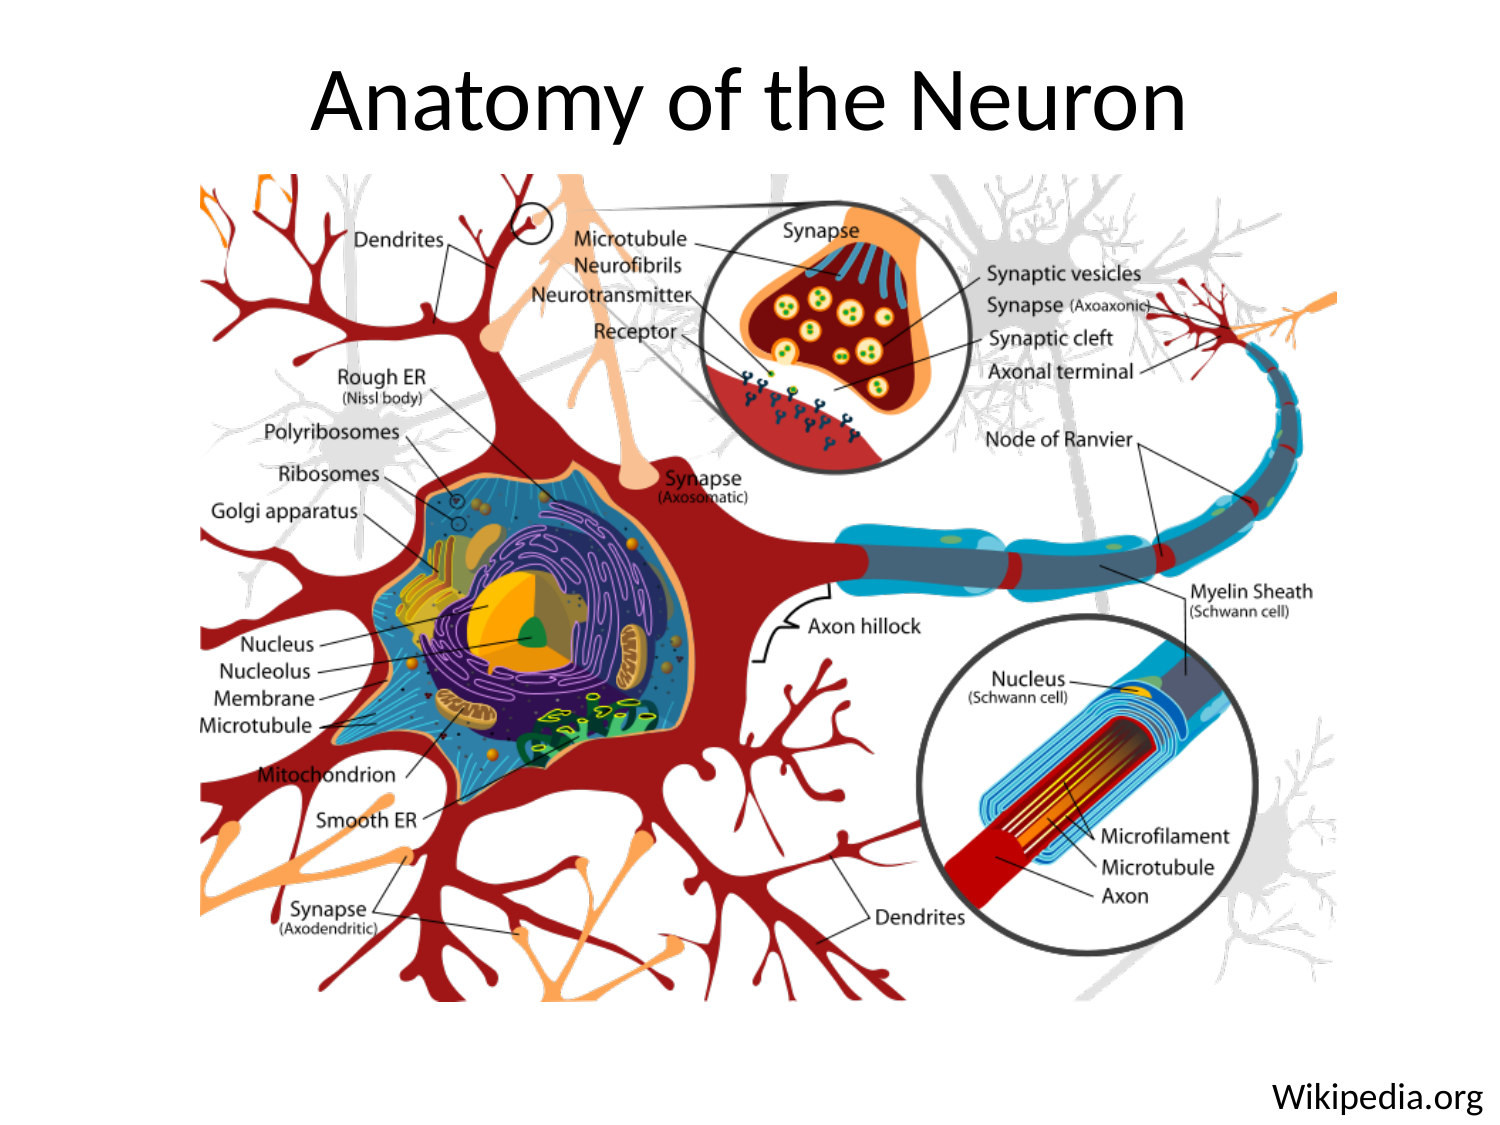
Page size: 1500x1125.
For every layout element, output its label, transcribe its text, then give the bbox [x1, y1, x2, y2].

picture [199, 174, 1338, 1002]
text_box Anatomy of the Neuron [74, 0, 1425, 188]
text_box Wikipedia.org [1257, 1064, 1499, 1125]
